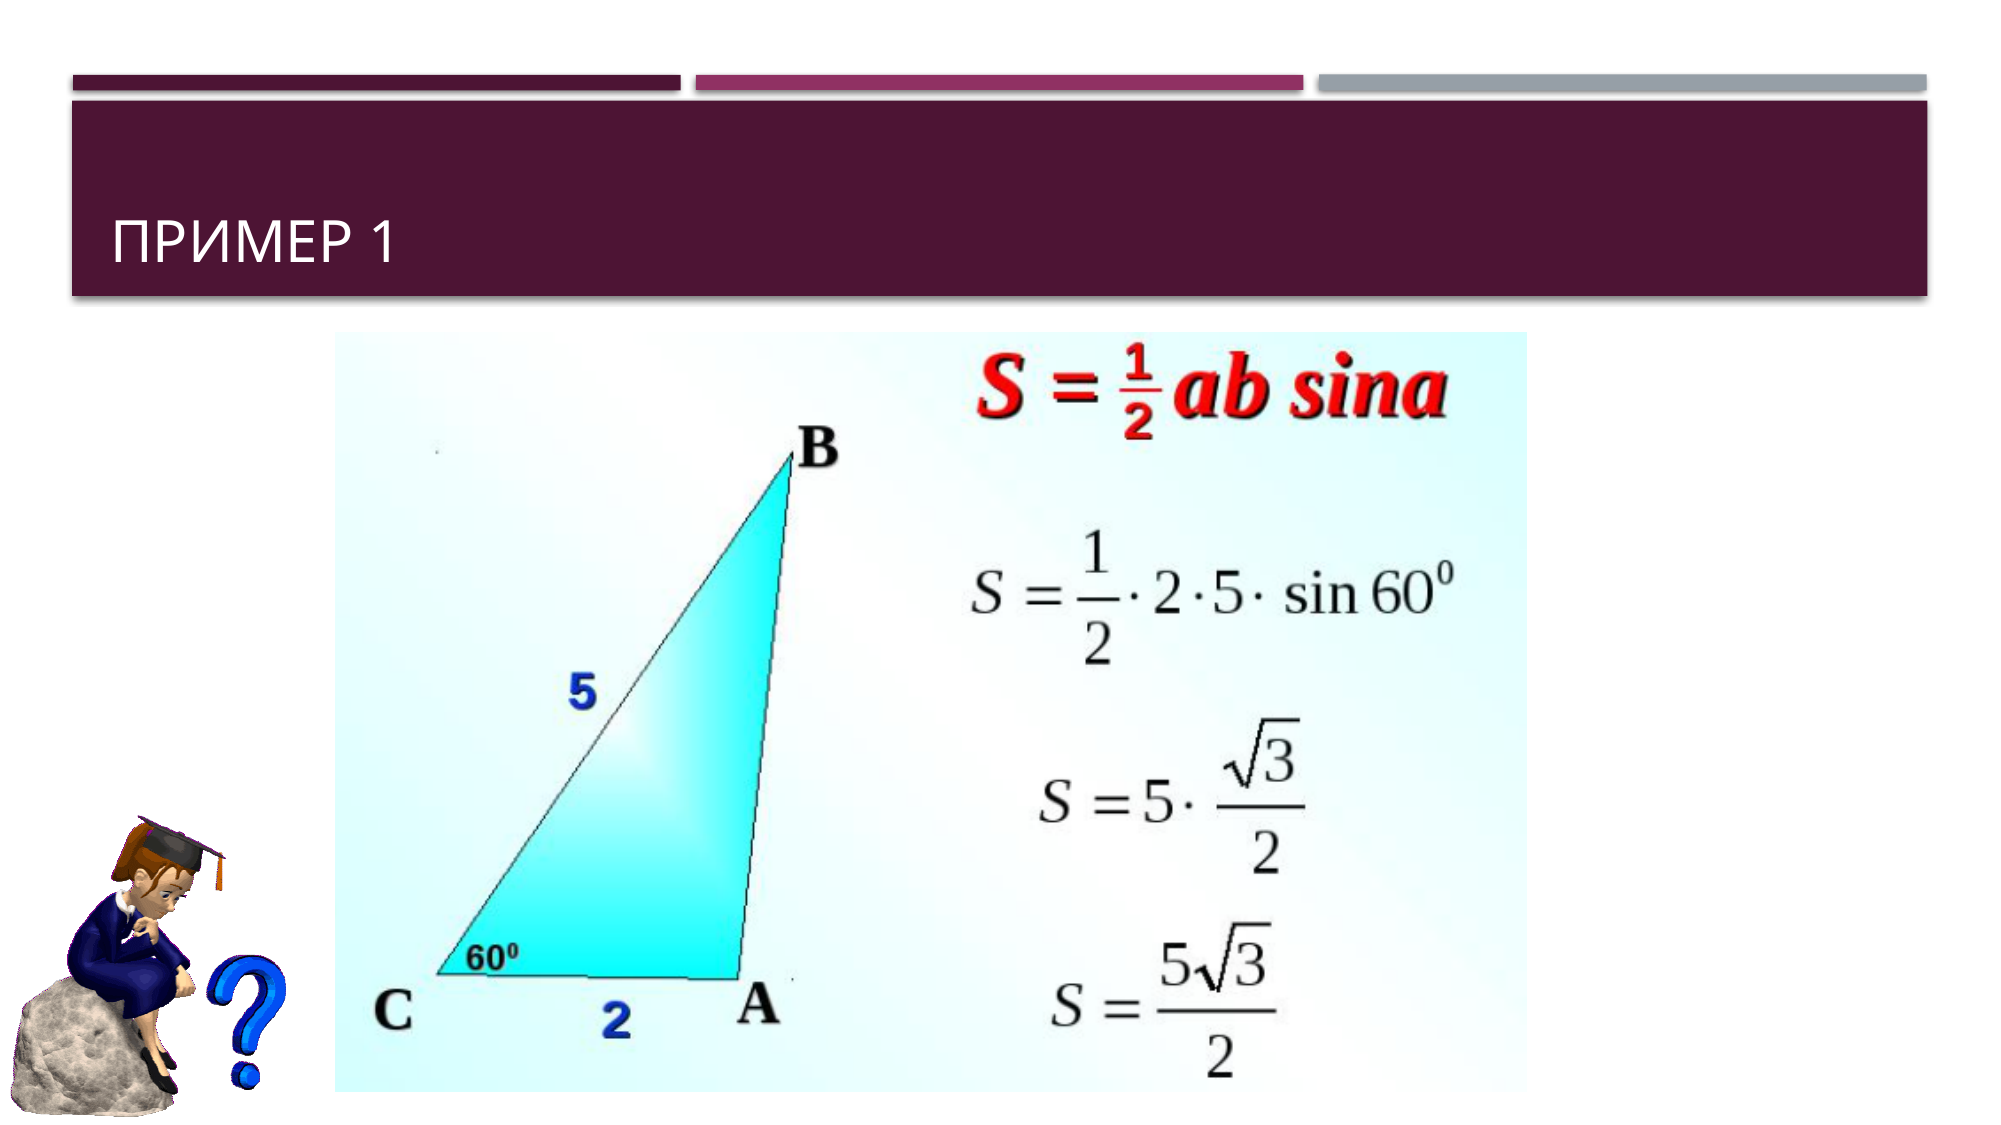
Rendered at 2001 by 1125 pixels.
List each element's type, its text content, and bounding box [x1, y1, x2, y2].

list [335, 331, 1527, 1092]
picture [0, 805, 307, 1125]
title Пример 1 [95, 115, 1905, 282]
